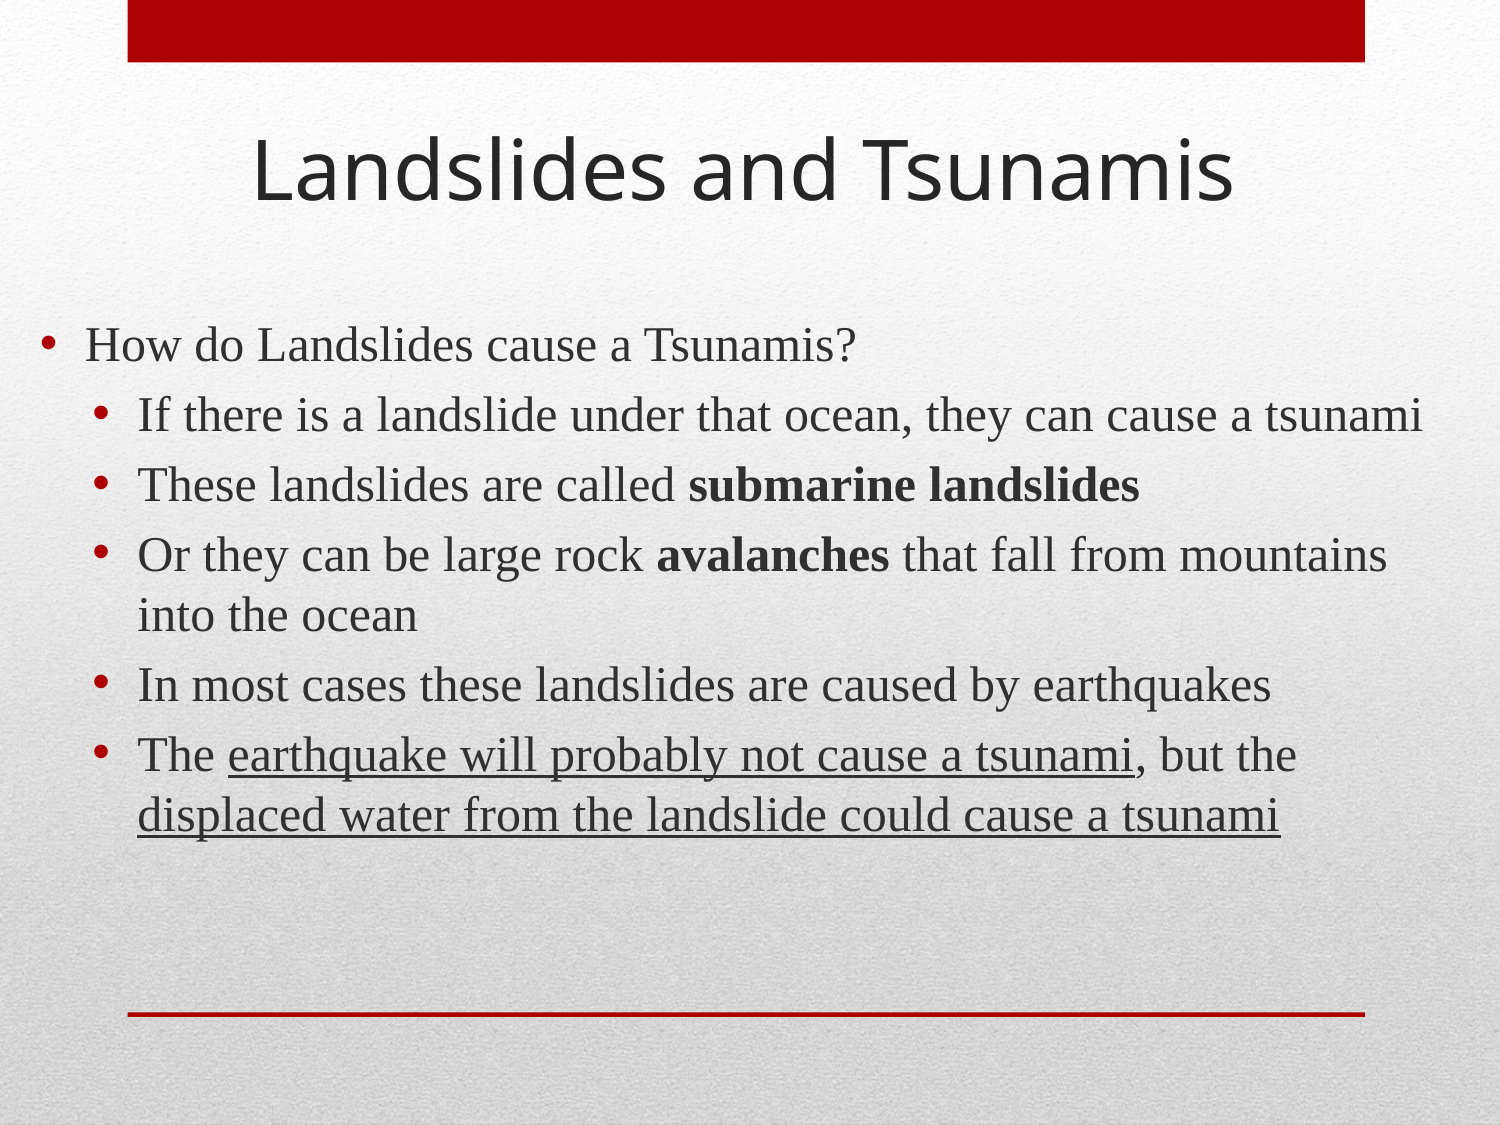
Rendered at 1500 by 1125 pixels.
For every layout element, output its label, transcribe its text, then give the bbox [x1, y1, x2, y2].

title Landslides and Tsunamis [174, 37, 1313, 225]
list How do Landslides cause a Tsunamis? If there is a landslide under that ocean, they can cause a tsunami These landslides are called submarine landslides Or they can be large rock avalanches that fall from mountains into the ocean In most cases these landslides are caused by earthquakes The earthquake will probably not cause a tsunami, but the displaced water from the landslide could cause a tsunami [24, 249, 1463, 994]
